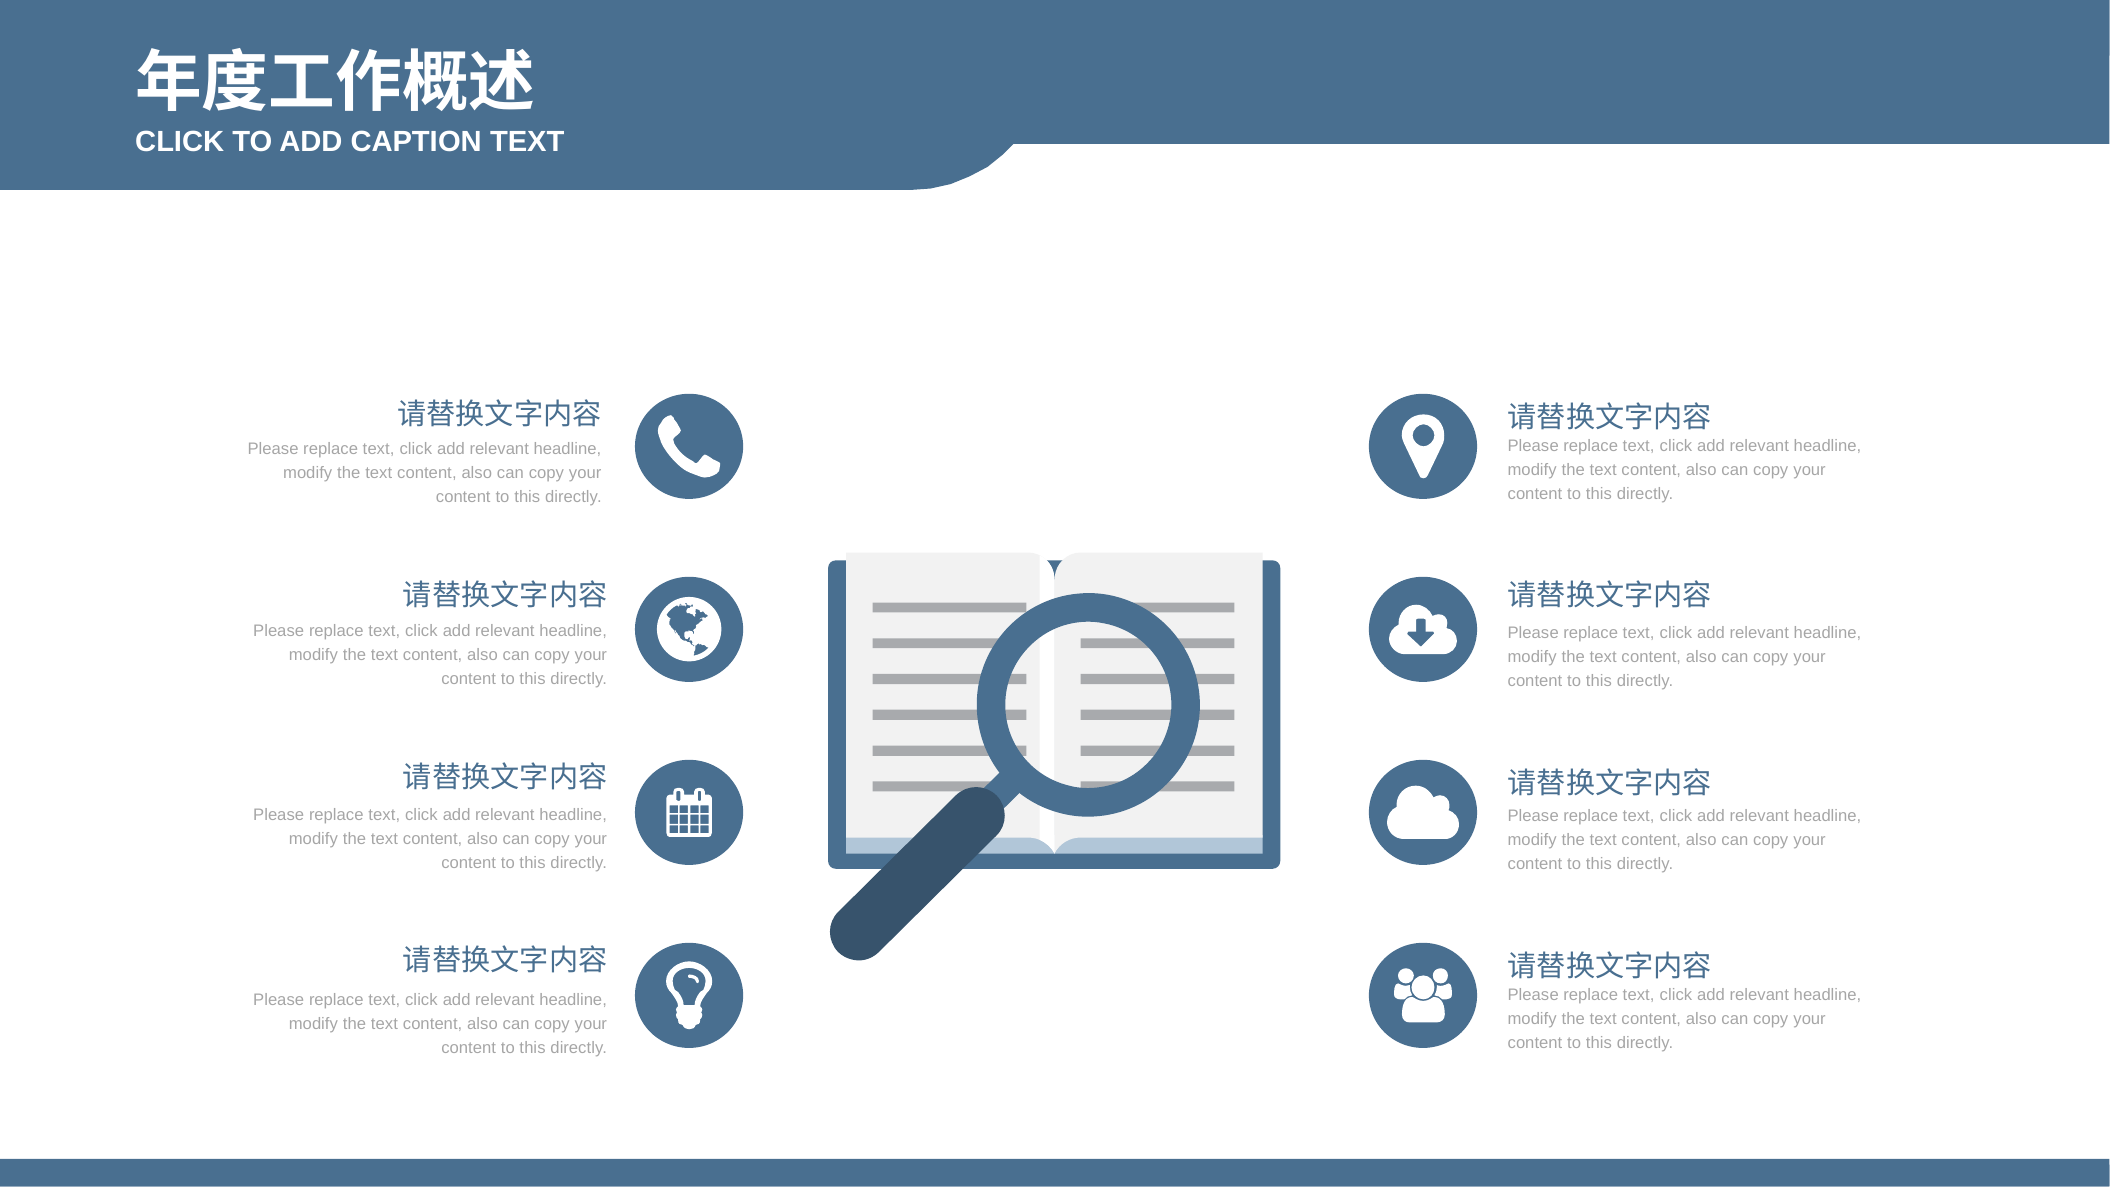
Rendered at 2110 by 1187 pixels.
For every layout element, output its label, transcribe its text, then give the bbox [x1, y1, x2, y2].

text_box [1507, 390, 1864, 504]
text_box 年度工作概述 [135, 38, 596, 119]
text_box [634, 393, 744, 499]
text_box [634, 942, 744, 1048]
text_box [1368, 393, 1478, 499]
text_box CLICK TO ADD CAPTION TEXT [135, 122, 596, 158]
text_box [251, 934, 608, 1058]
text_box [827, 552, 1281, 963]
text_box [1368, 759, 1478, 865]
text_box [1507, 939, 1864, 1053]
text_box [251, 750, 608, 873]
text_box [246, 388, 602, 507]
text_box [1507, 756, 1864, 874]
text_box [634, 759, 744, 865]
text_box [1507, 569, 1864, 691]
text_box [1368, 576, 1478, 682]
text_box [251, 568, 608, 689]
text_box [1368, 942, 1478, 1048]
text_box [634, 576, 744, 682]
